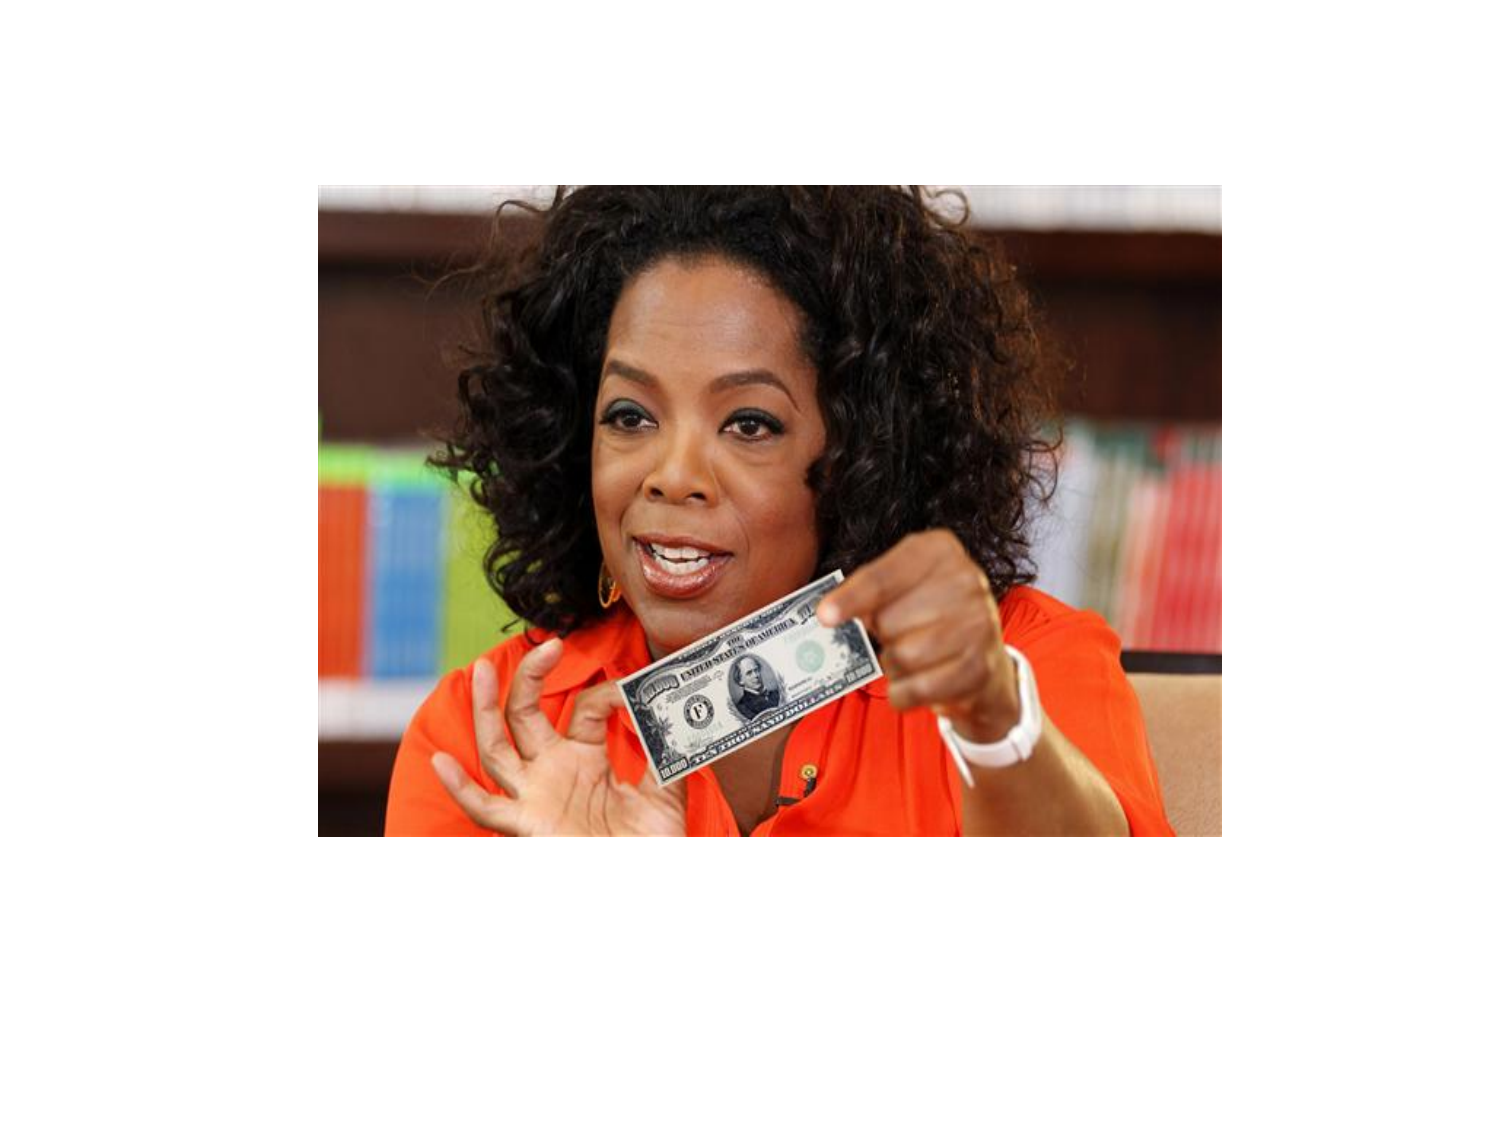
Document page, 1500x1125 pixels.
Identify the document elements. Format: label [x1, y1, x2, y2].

picture [318, 184, 1222, 837]
